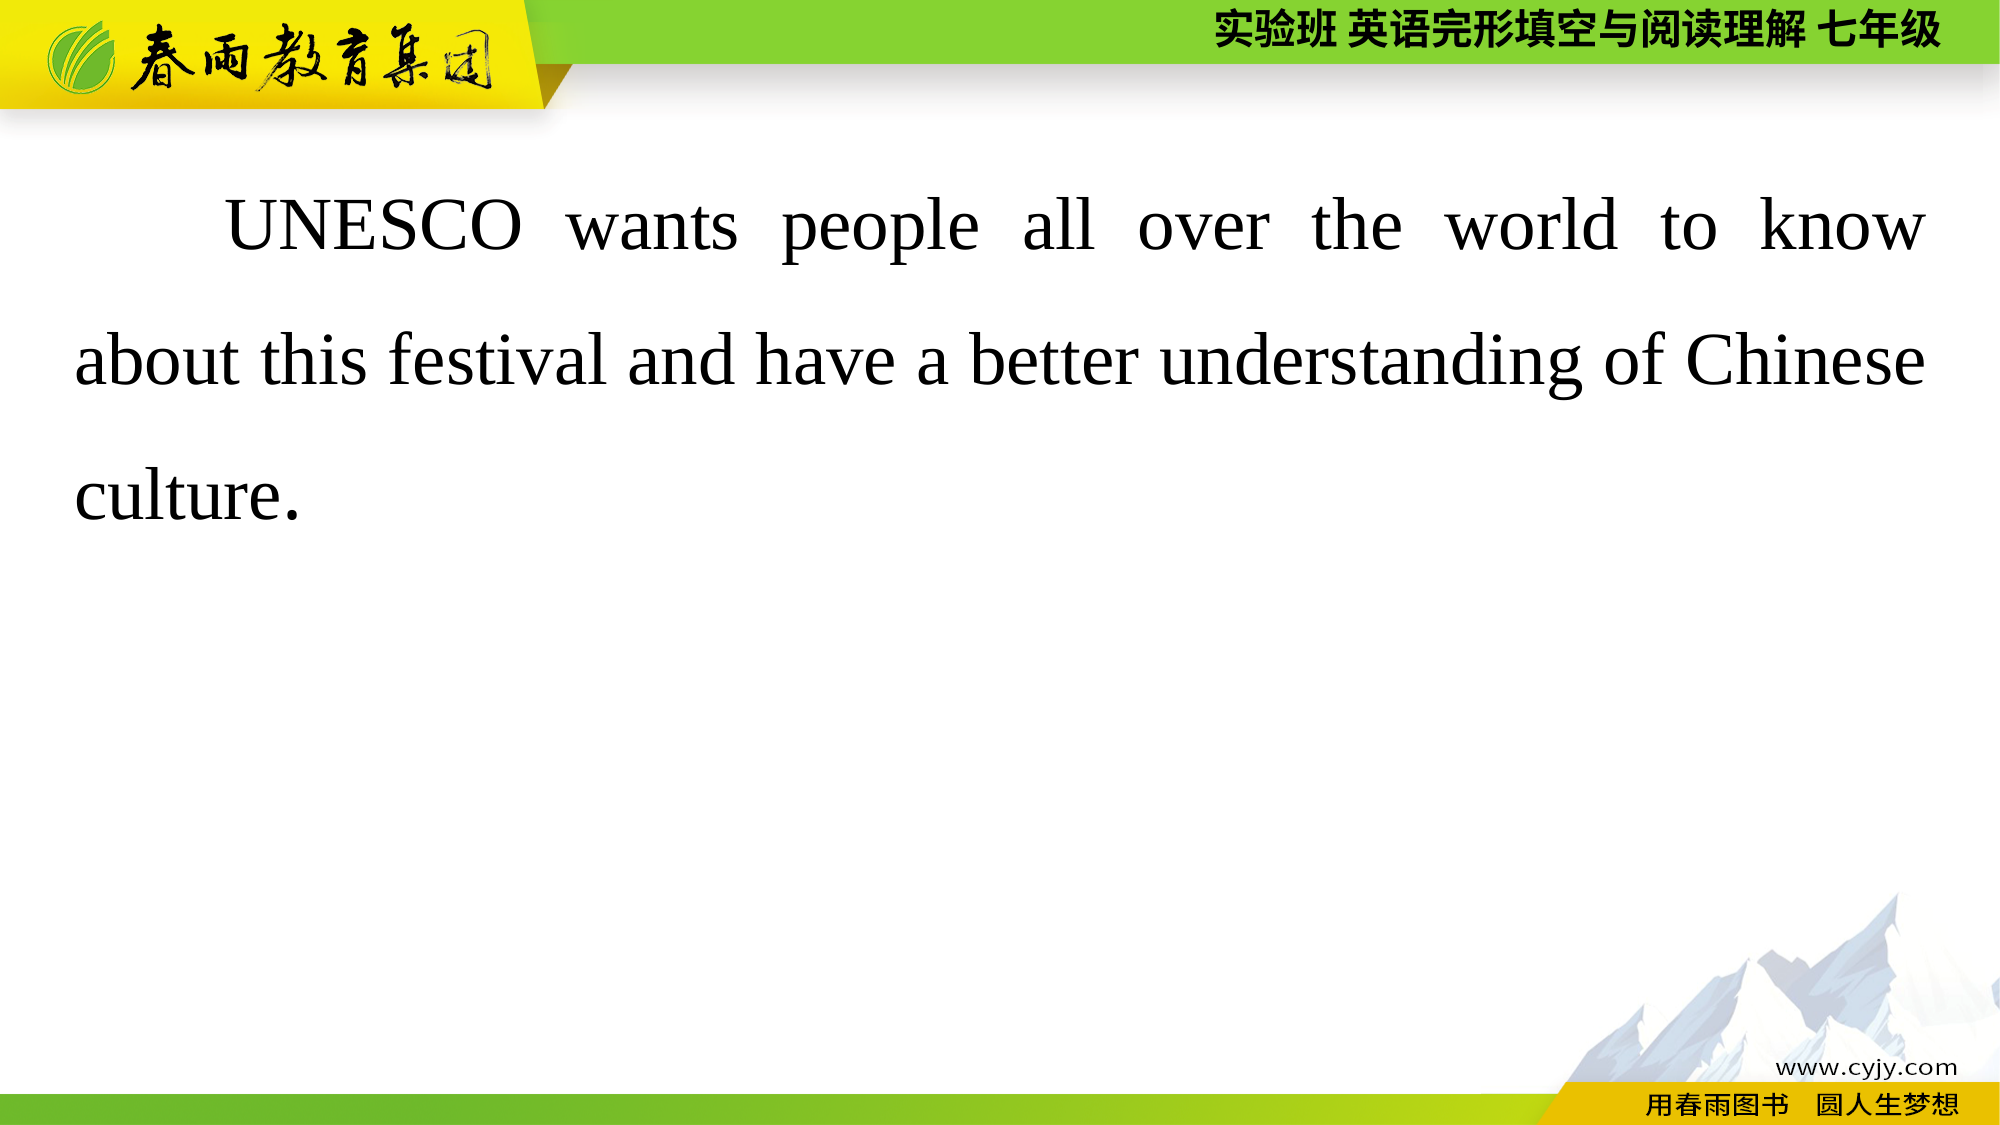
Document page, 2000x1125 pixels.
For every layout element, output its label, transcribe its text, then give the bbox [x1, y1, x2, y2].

picture [0, 0, 2000, 1125]
list UNESCO wants people all over the world to know about this festival and have a better understanding of Chinese culture. [59, 122, 1944, 530]
